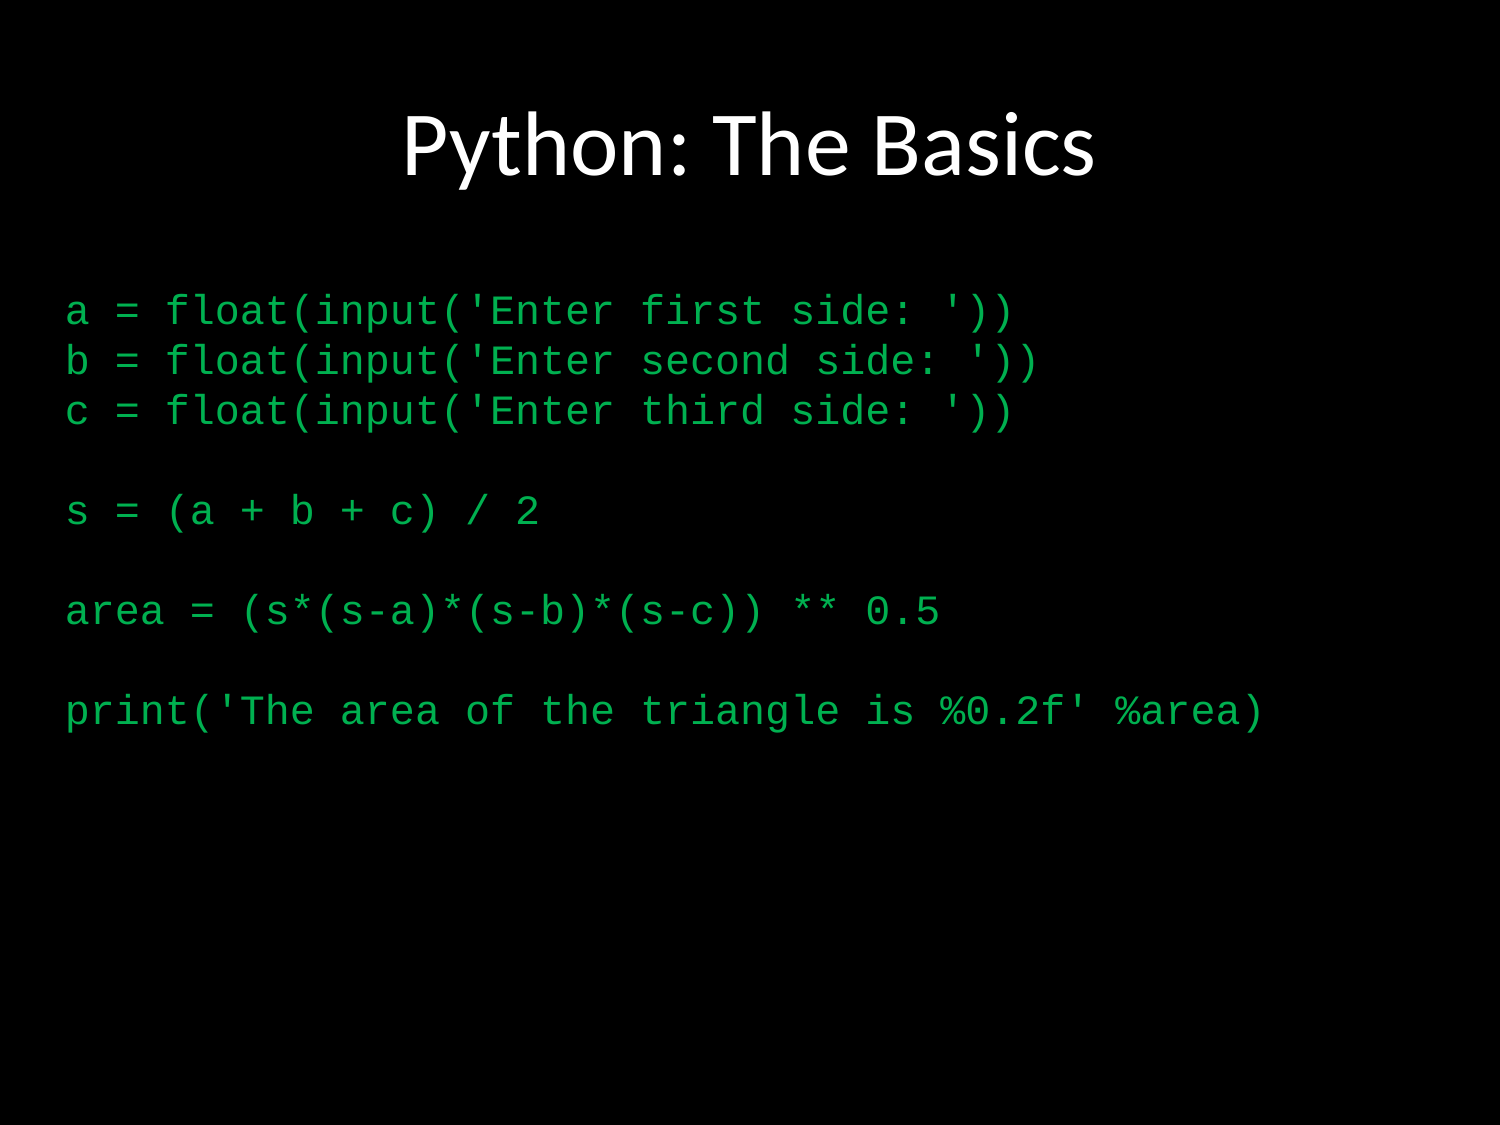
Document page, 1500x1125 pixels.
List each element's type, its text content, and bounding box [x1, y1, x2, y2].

title Python: The Basics [75, 45, 1425, 233]
text_box a = float(input('Enter first side: ')) b = float(input('Enter second side: ')) c = float(input('Enter third side: ')) s = (a + b + c) / 2 area = (s*(s-a)*(s-b)*(s-c)) ** 0.5 print('The area of the triangle is %0.2f' %area) [50, 275, 1438, 740]
